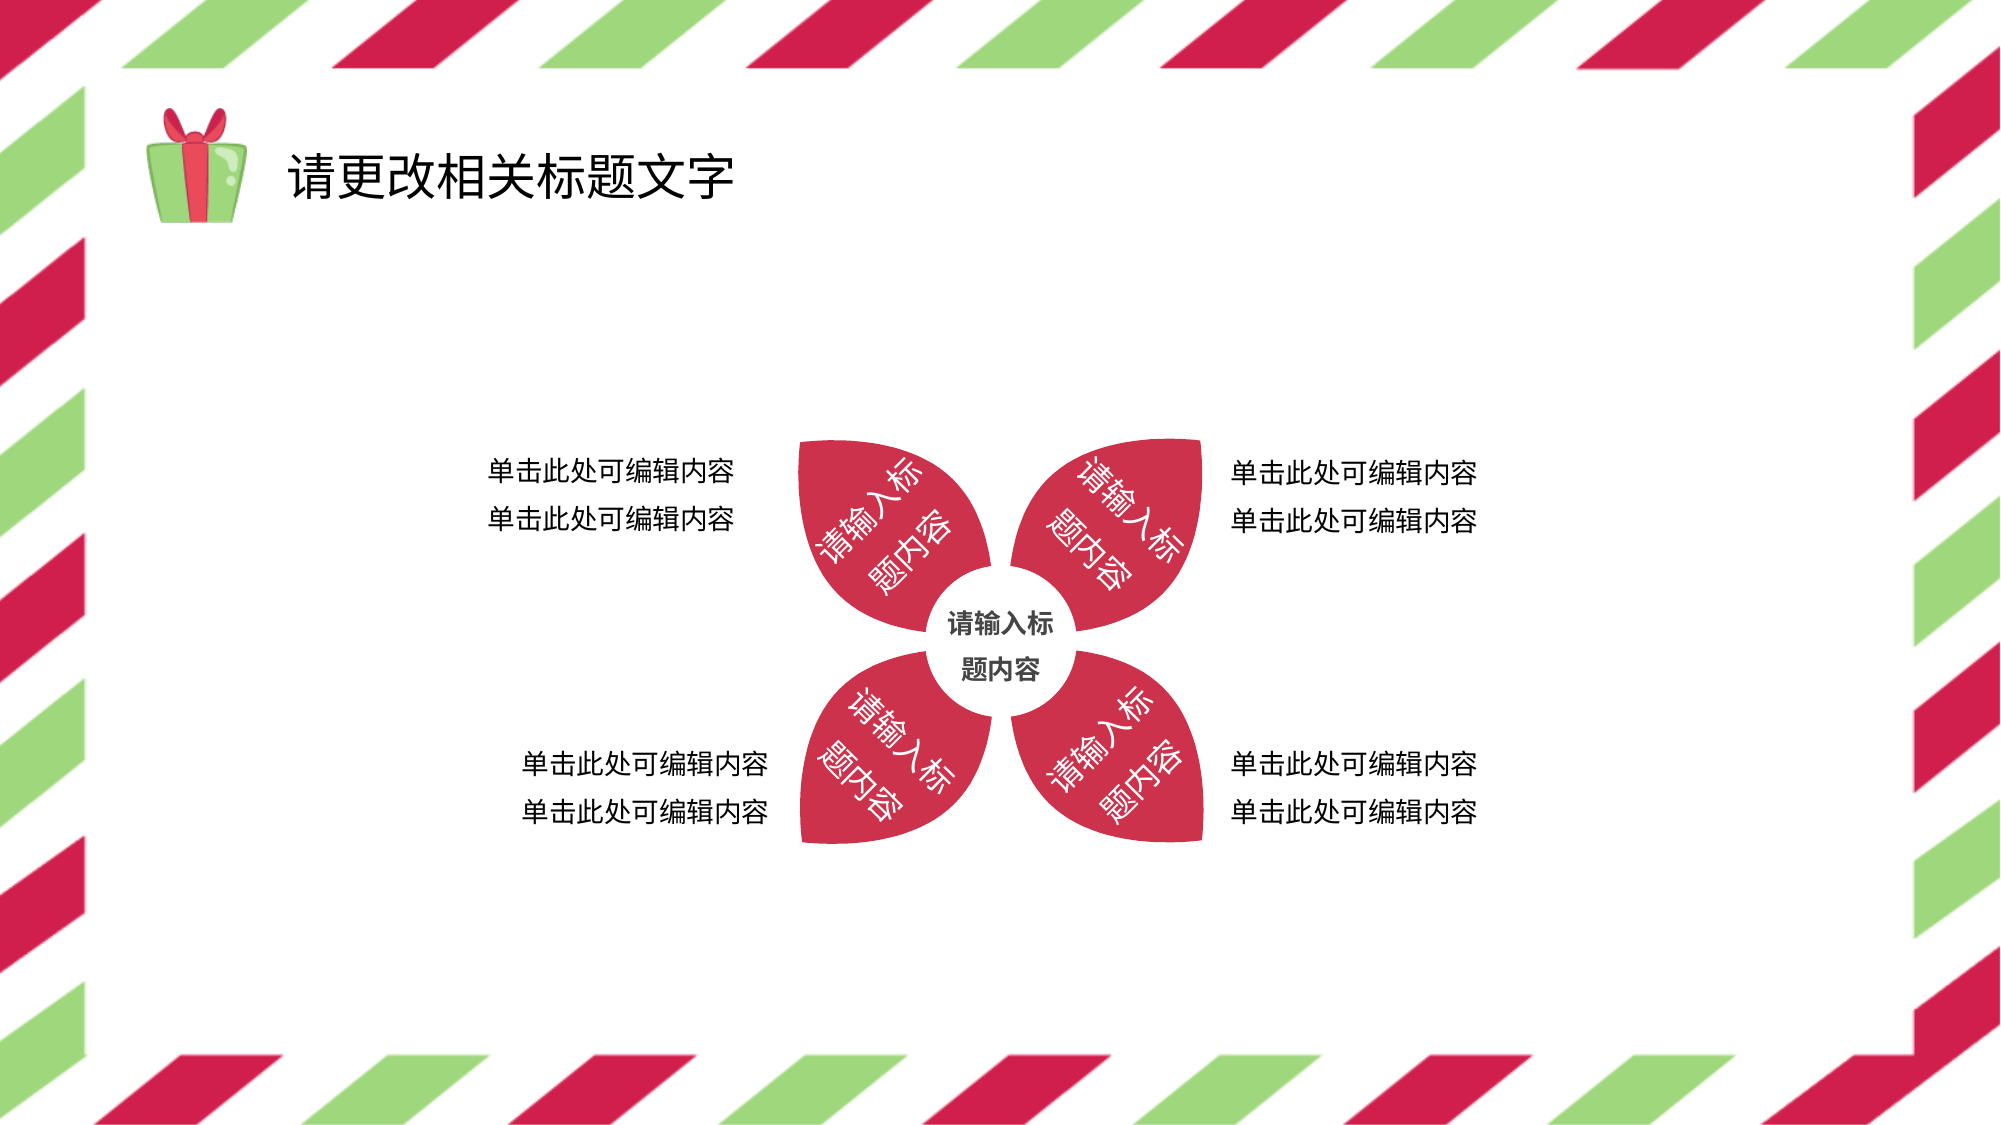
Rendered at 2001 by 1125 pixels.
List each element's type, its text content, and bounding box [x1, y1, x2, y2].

text_box 请输入标题内容 [1009, 437, 1204, 633]
picture [0, 0, 2001, 1125]
text_box 请输入标题内容 [1009, 649, 1205, 844]
text_box 请更改相关标题文字 [270, 137, 753, 214]
text_box 单击此处可编辑内容 单击此处可编辑内容 [1216, 726, 1495, 839]
text_box 单击此处可编辑内容 单击此处可编辑内容 [1216, 434, 1495, 548]
text_box 请输入标题内容 [798, 650, 993, 845]
text_box 单击此处可编辑内容 单击此处可编辑内容 [471, 432, 750, 546]
text_box 请输入标题内容 [797, 439, 992, 633]
text_box 单击此处可编辑内容 单击此处可编辑内容 [505, 726, 785, 839]
text_box 请输入标题内容 [924, 564, 1078, 718]
